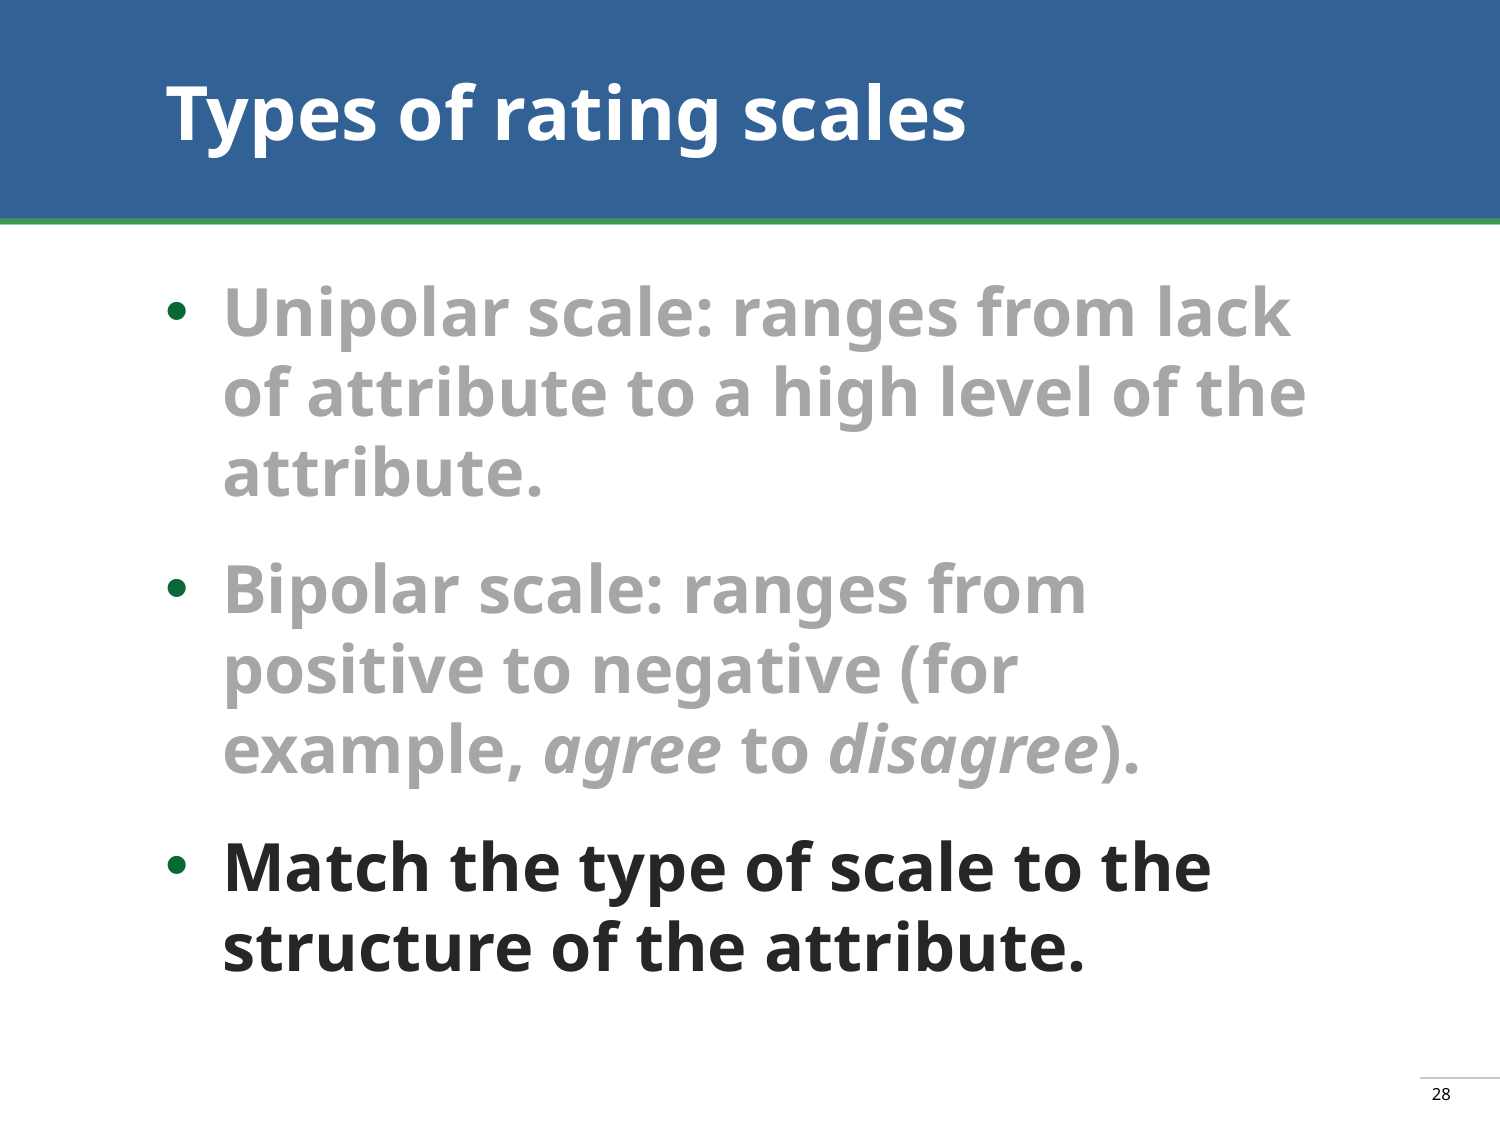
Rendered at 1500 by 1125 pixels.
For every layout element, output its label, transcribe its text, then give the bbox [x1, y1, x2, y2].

picture [0, 0, 1500, 1125]
list Unipolar scale: ranges from lack of attribute to a high level of the attribute. Bipolar scale: ranges from positive to negative (for example, agree to disagree). Match the type of scale to the structure of the attribute. [150, 262, 1350, 1005]
slide_number 28 [1431, 1085, 1458, 1106]
title Types of rating scales [150, 0, 1350, 221]
